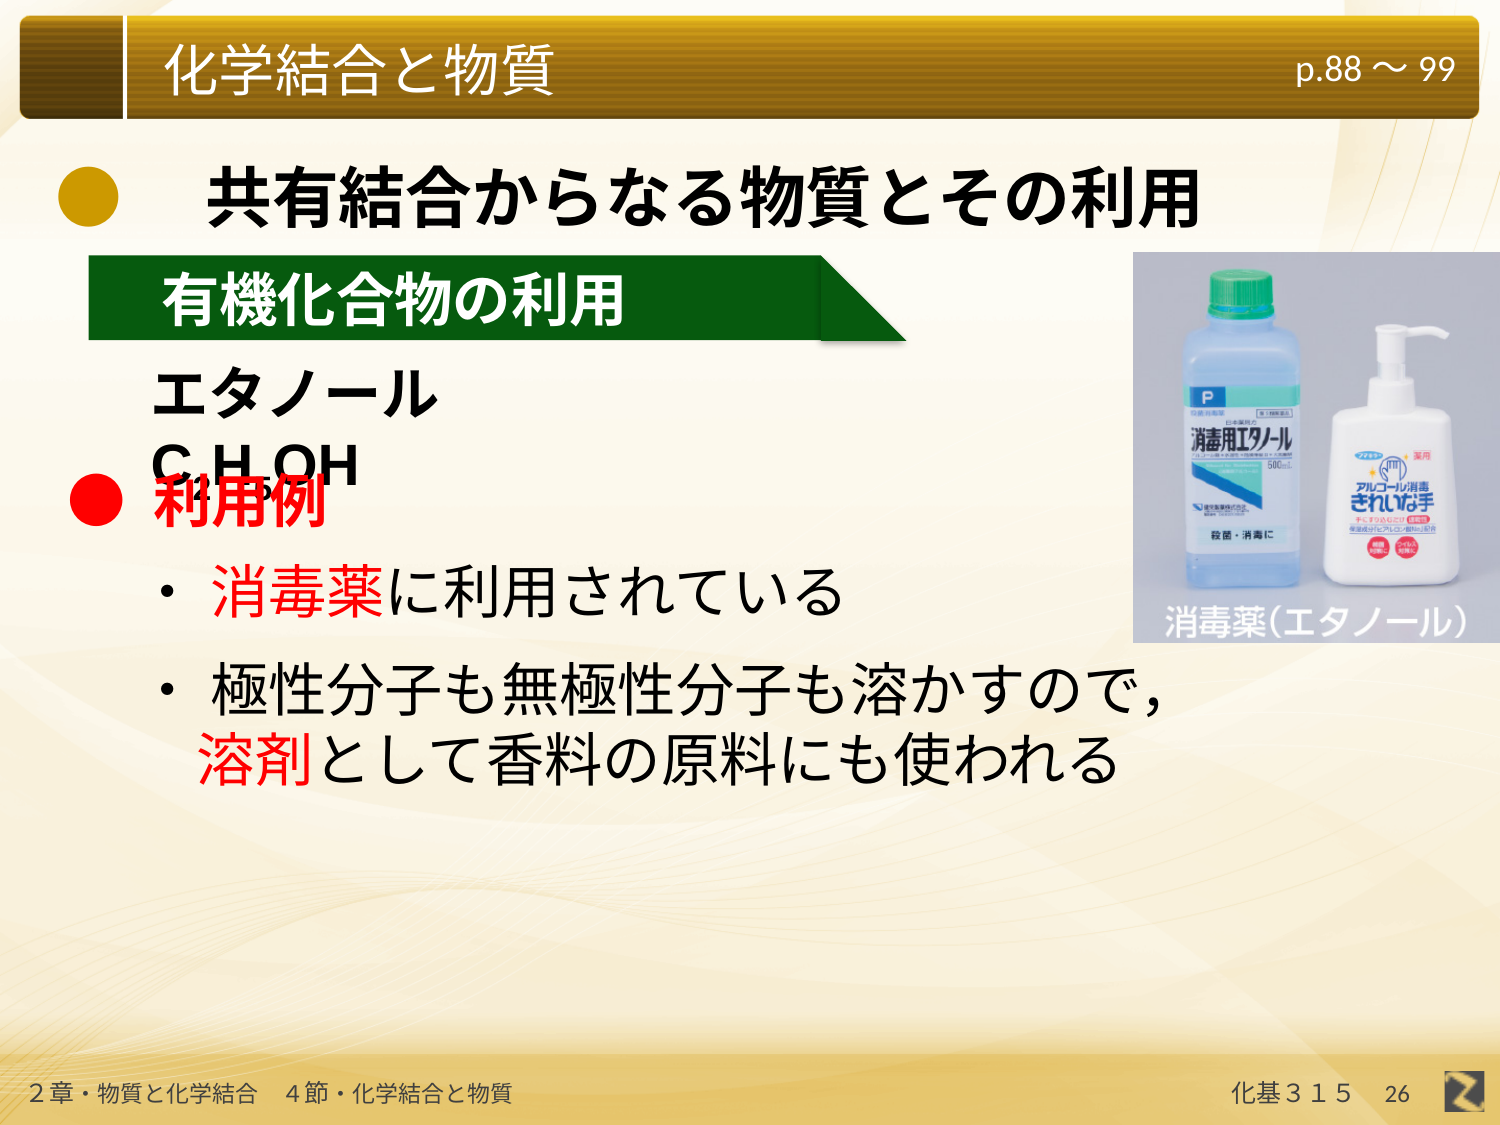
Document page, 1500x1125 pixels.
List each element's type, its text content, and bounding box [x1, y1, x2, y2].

text_box ・ 極性分子も無極性分子も溶かすので， 溶剤として香料の原料にも使われる [123, 645, 1424, 800]
text_box ・ 消毒薬に利用されている [124, 547, 1127, 633]
picture [0, 0, 1500, 1125]
text_box ● 共有結合からなる物質とその利用 [41, 148, 1294, 244]
text_box エタノール C2H5OH [135, 350, 727, 515]
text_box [88, 255, 907, 342]
text_box ● 利用例 [53, 456, 349, 541]
slide_number 26 [1358, 1070, 1437, 1118]
